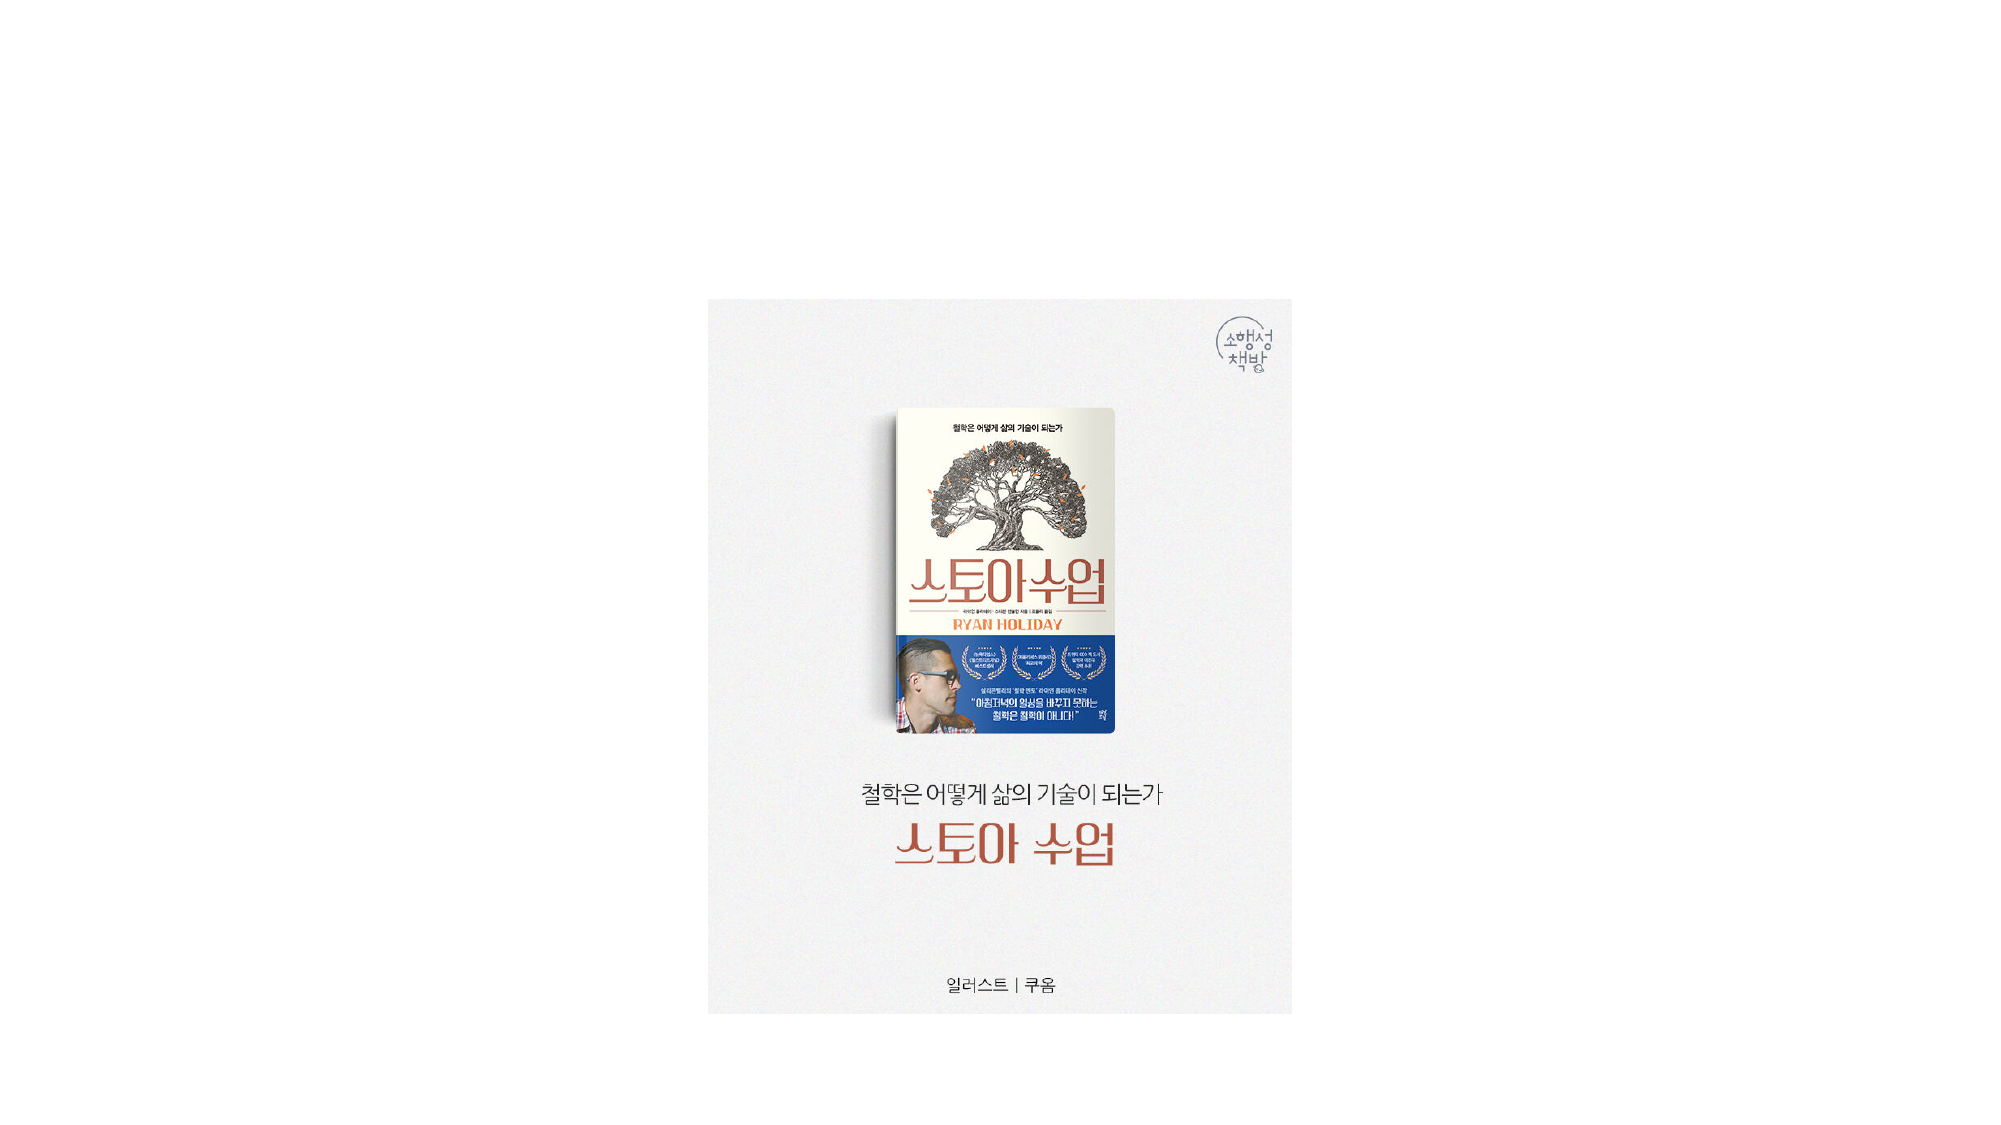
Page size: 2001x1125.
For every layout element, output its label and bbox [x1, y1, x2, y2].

list [707, 299, 1292, 1014]
